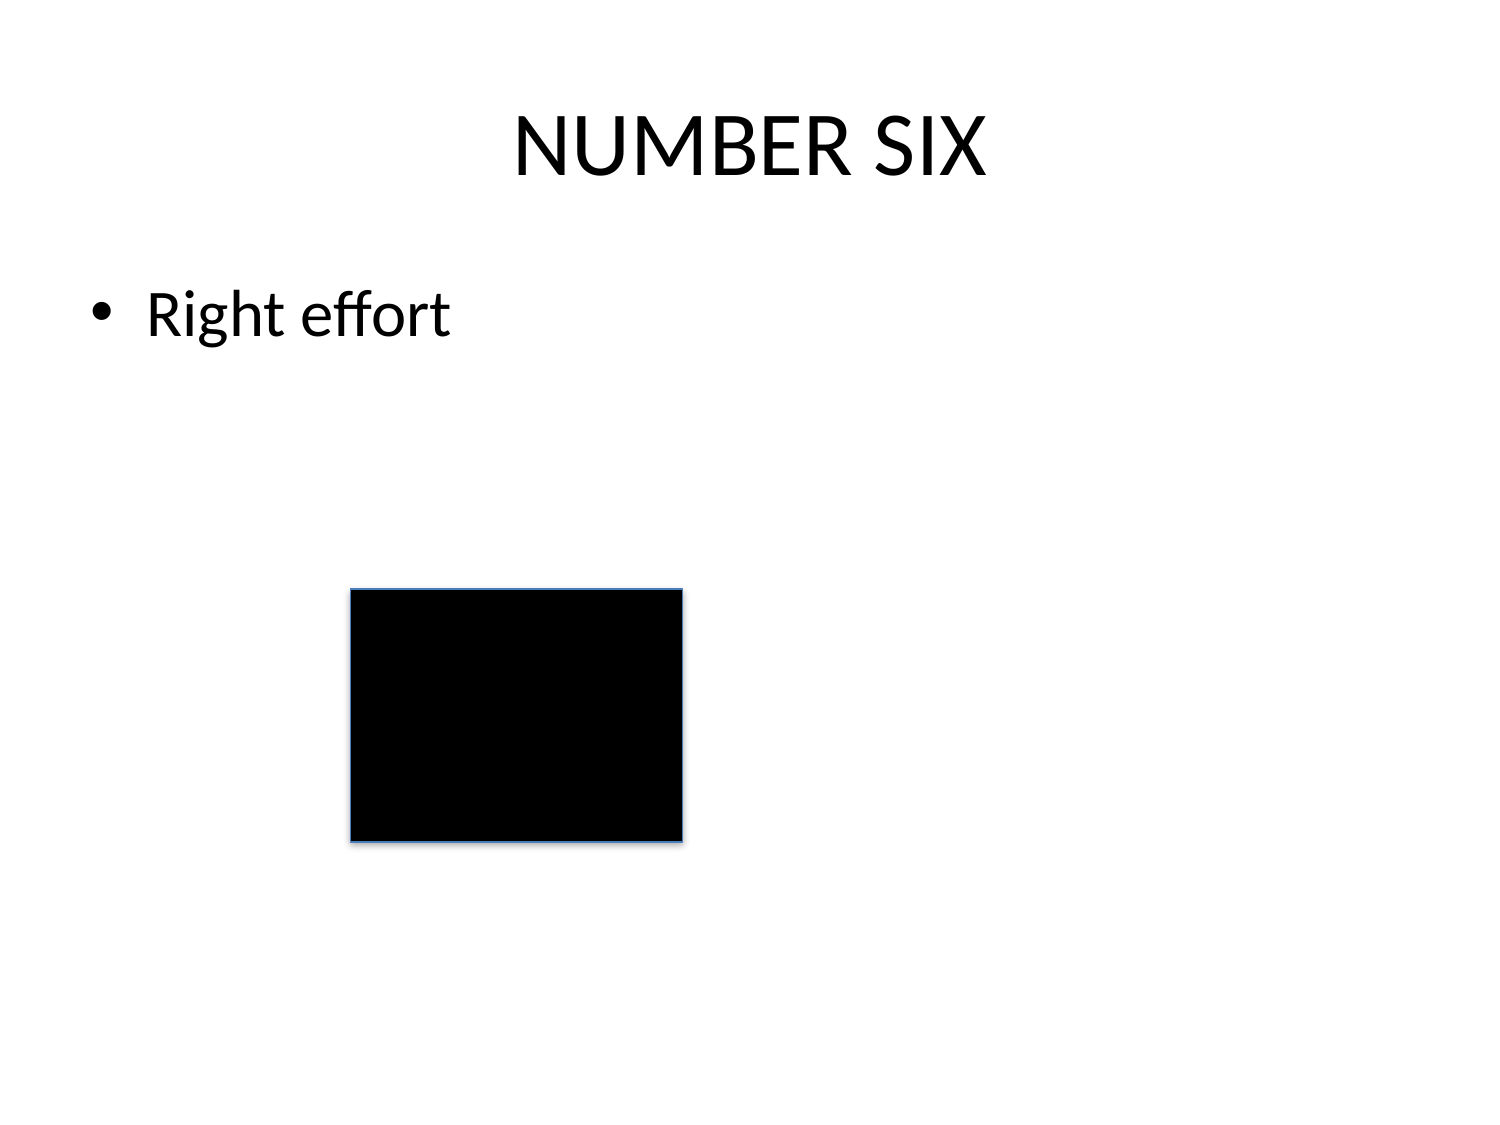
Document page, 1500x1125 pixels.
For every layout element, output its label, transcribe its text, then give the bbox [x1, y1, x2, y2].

title NUMBER SIX [75, 45, 1425, 233]
list Right effort [75, 262, 1425, 380]
text_box [350, 588, 683, 843]
